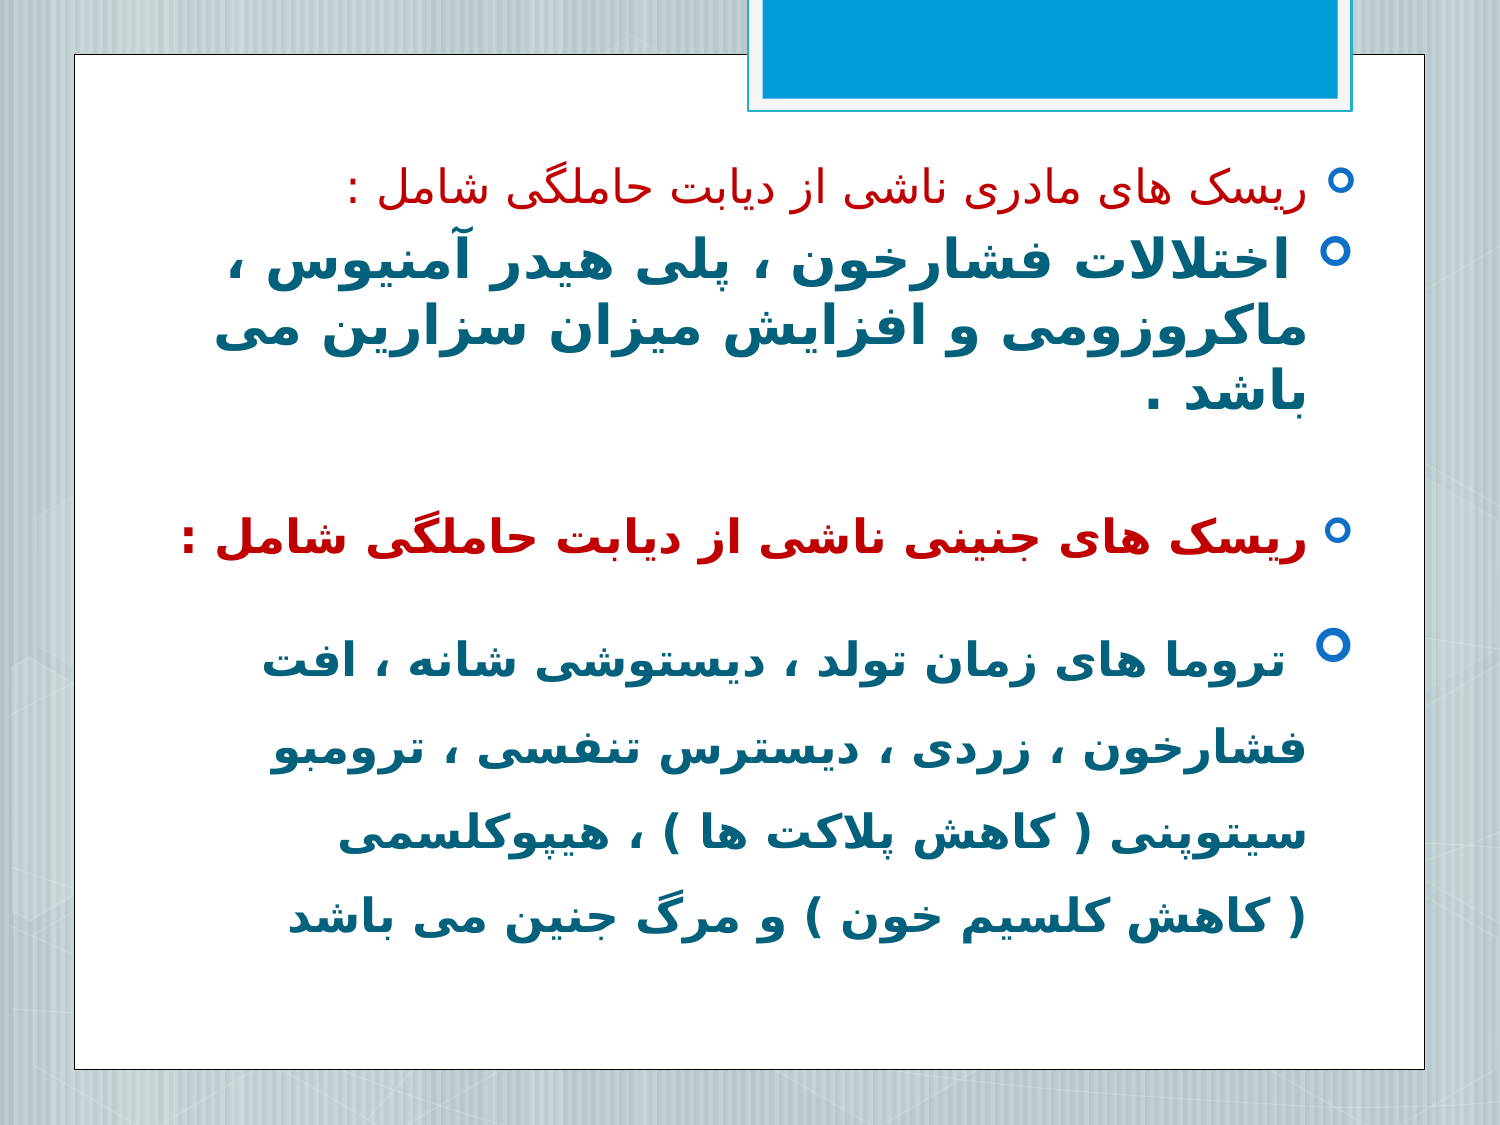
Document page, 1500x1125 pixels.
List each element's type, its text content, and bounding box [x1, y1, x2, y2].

list ریسک های مادری ناشی از دیابت حاملگی شامل : اختلالات فشارخون ، پلی هیدر آمنیوس ، ماکروزومی و افزایش میزان سزارین می باشد . ریسک های جنینی ناشی از دیابت حاملگی شامل : تروما های زمان تولد ، دیستوشی شانه ، افت فشارخون ، زردی ، دیسترس تنفسی ، ترومبو سیتوپنی ( کاهش پلاکت ها ) ، هیپوکلسمی ( کاهش کلسیم خون ) و مرگ جنین می باشد [147, 149, 1378, 993]
